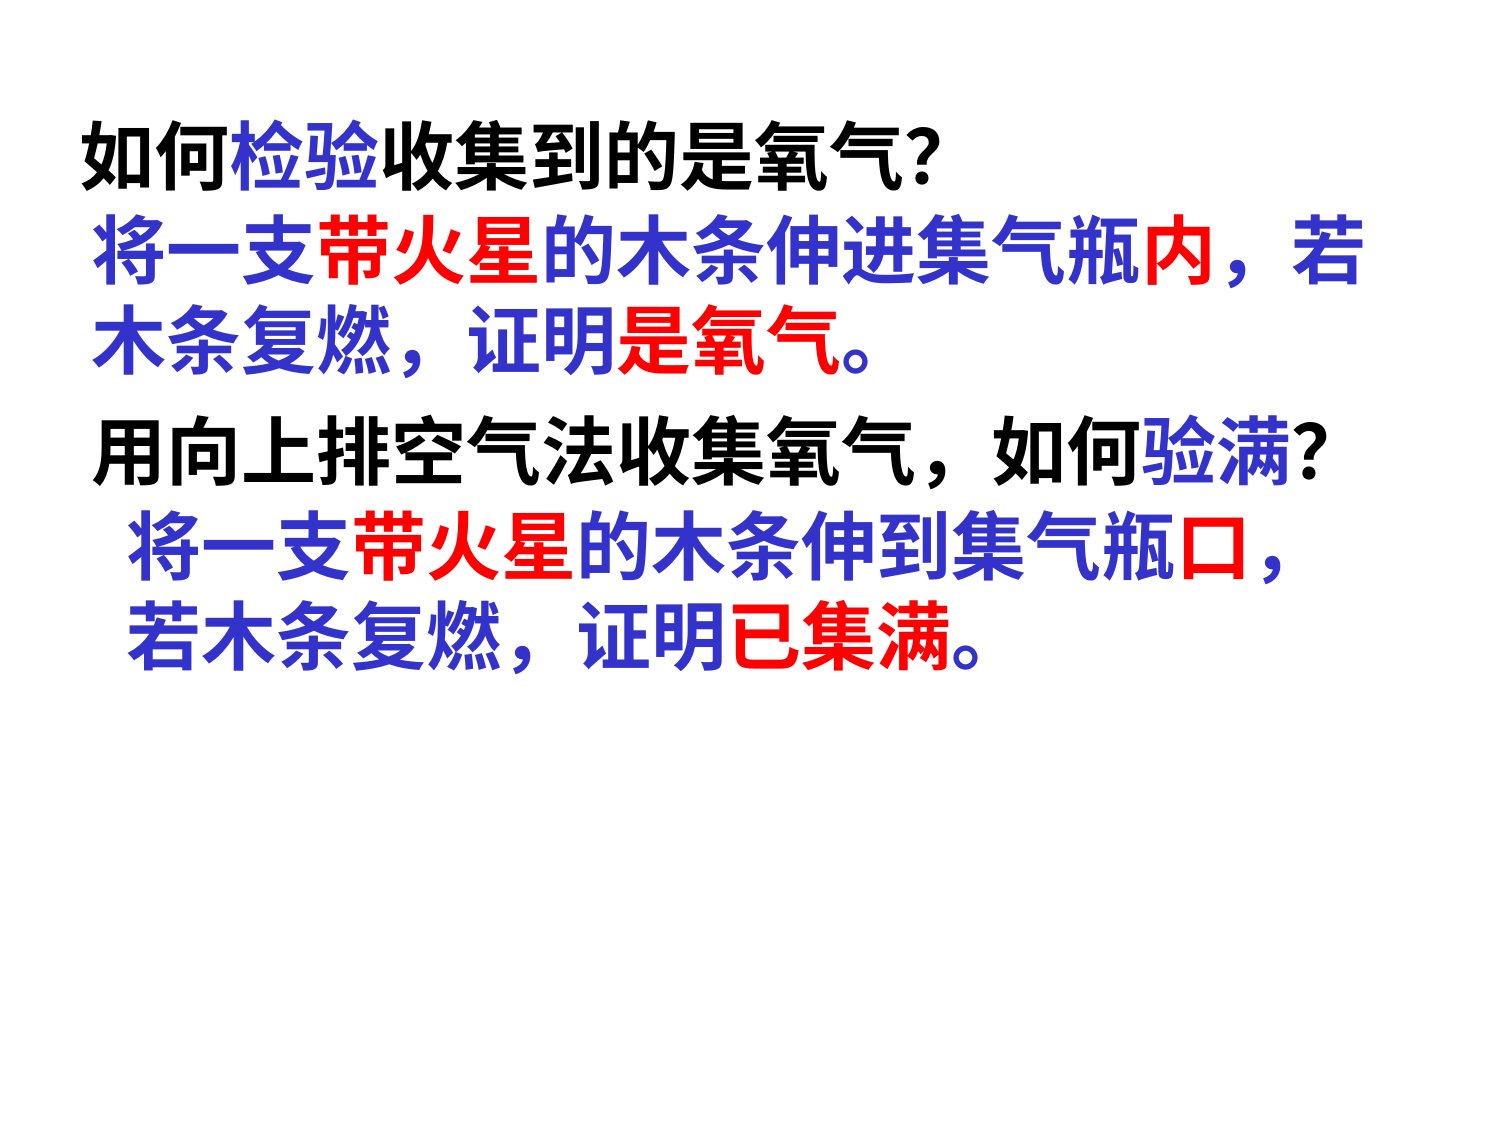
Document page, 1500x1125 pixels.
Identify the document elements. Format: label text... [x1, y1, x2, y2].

text_box 将一支带火星的木条伸到集气瓶口，若木条复燃，证明已集满。 [112, 502, 1365, 814]
text_box 用向上排空气法收集氧气，如何验满？ [77, 397, 1382, 502]
text_box 将一支带火星的木条伸进集气瓶内，若木条复燃，证明是氧气。 [76, 196, 1447, 519]
text_box 如何检验收集到的是氧气？ [64, 101, 1500, 462]
